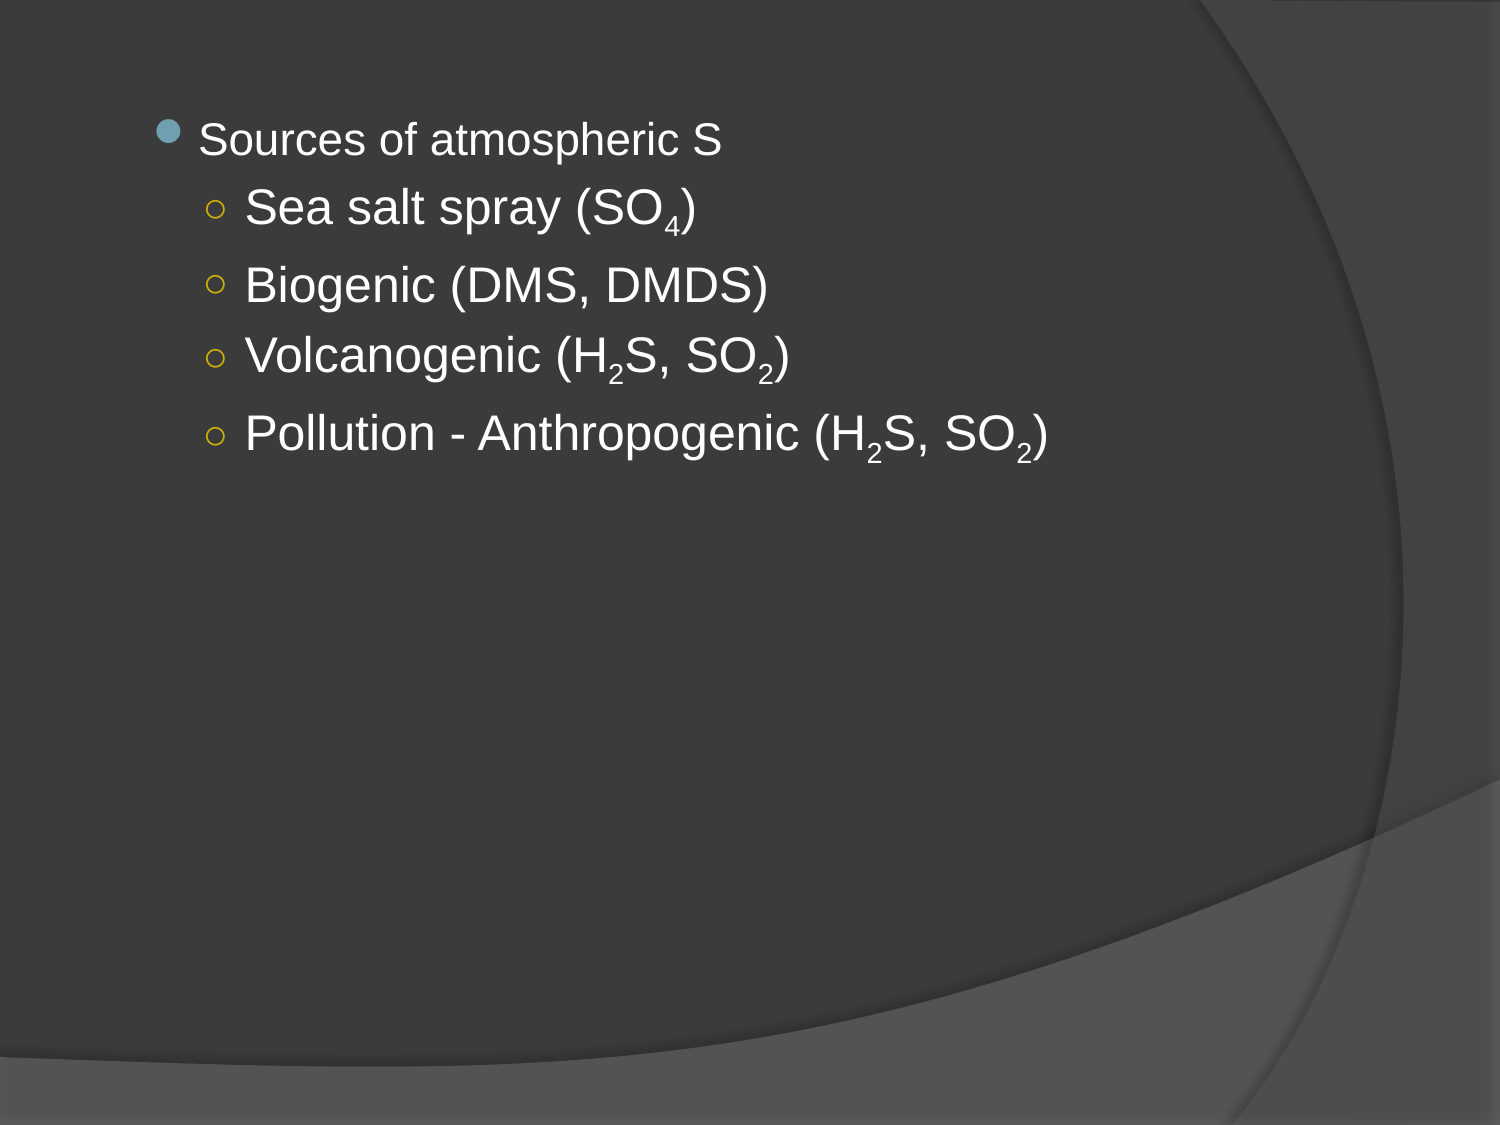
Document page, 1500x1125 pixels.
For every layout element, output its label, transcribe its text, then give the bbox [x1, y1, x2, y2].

list Sources of atmospheric S Sea salt spray (SO4) Biogenic (DMS, DMDS) Volcanogenic (H2S, SO2) Pollution - Anthropogenic (H2S, SO2) [64, 101, 1412, 1047]
